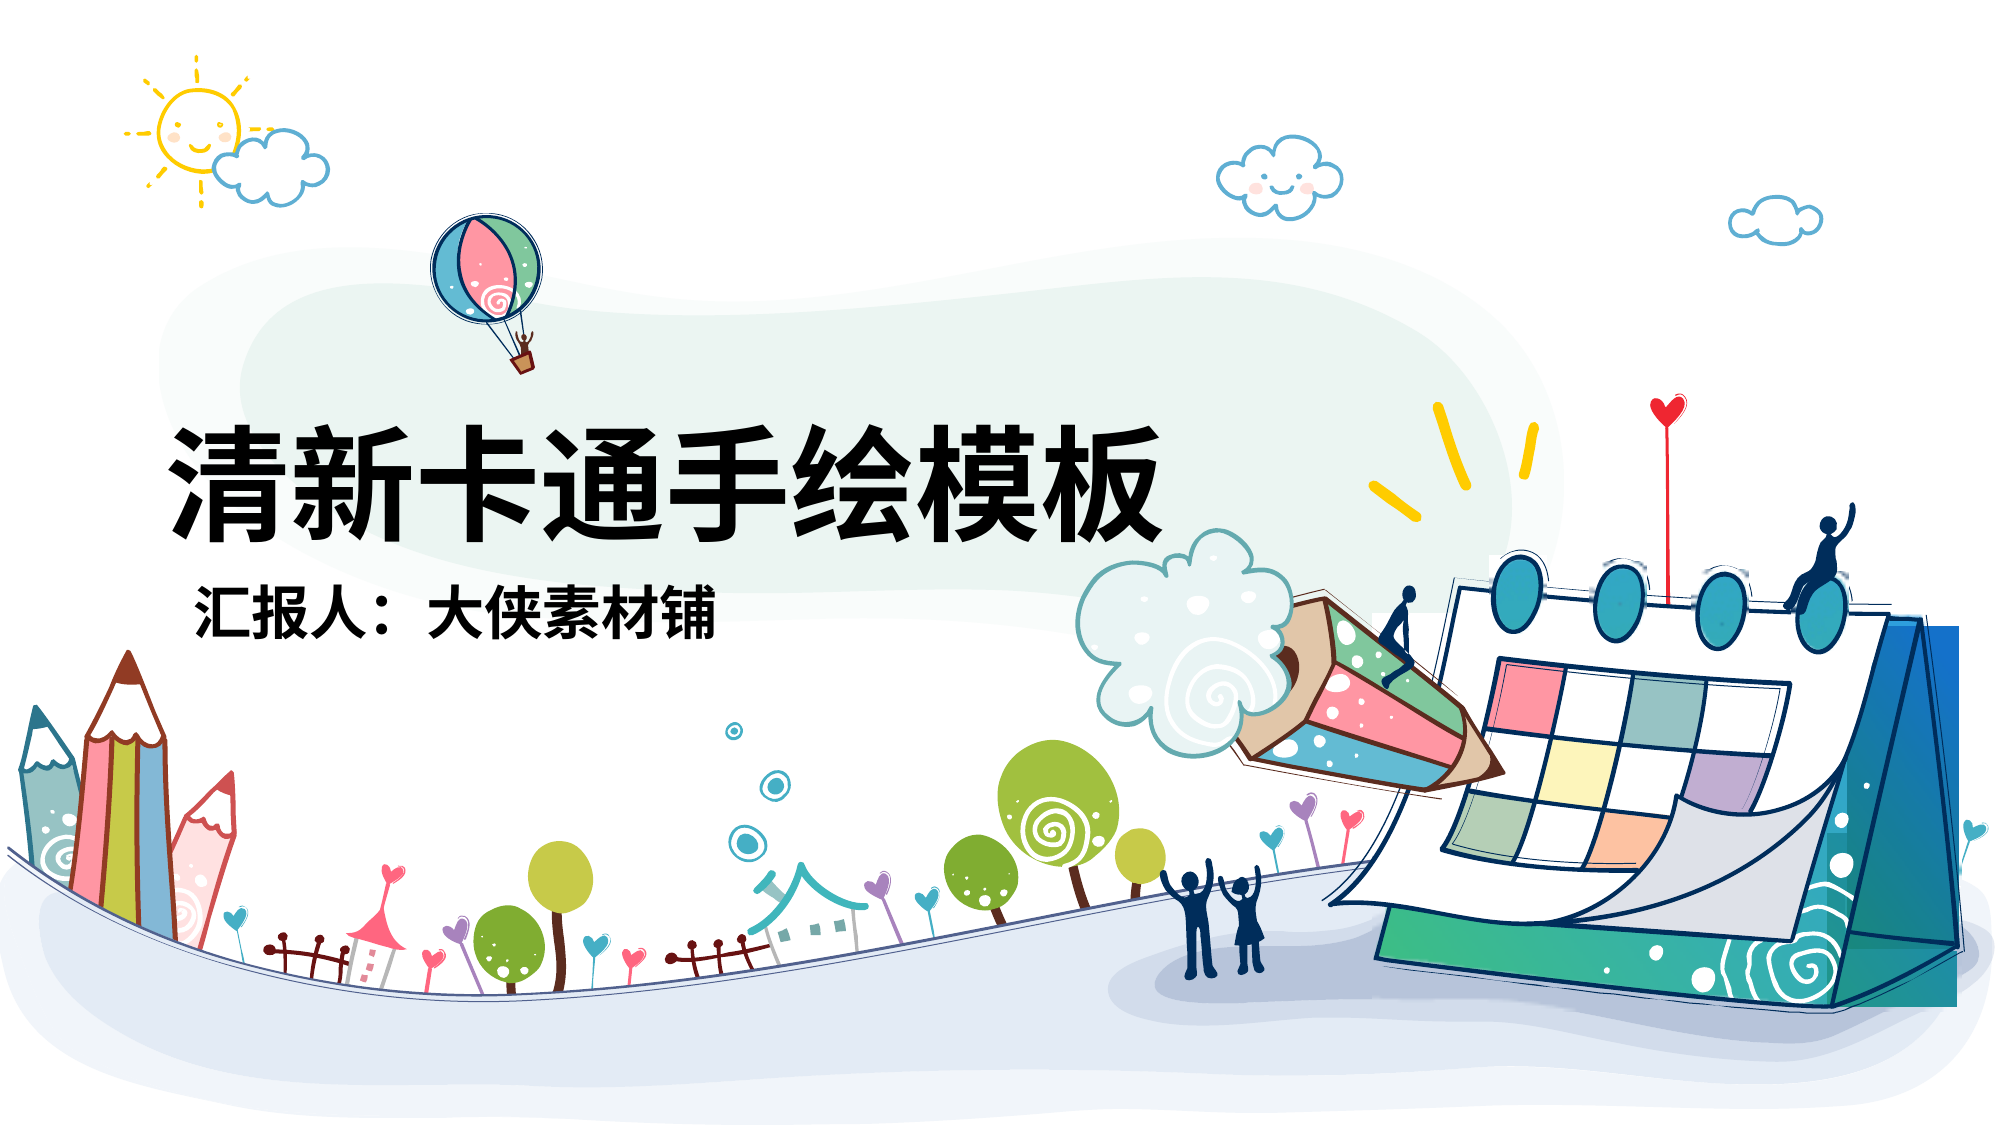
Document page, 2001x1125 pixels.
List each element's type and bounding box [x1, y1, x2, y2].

text_box [0, 391, 1996, 1125]
picture [123, 53, 1825, 391]
